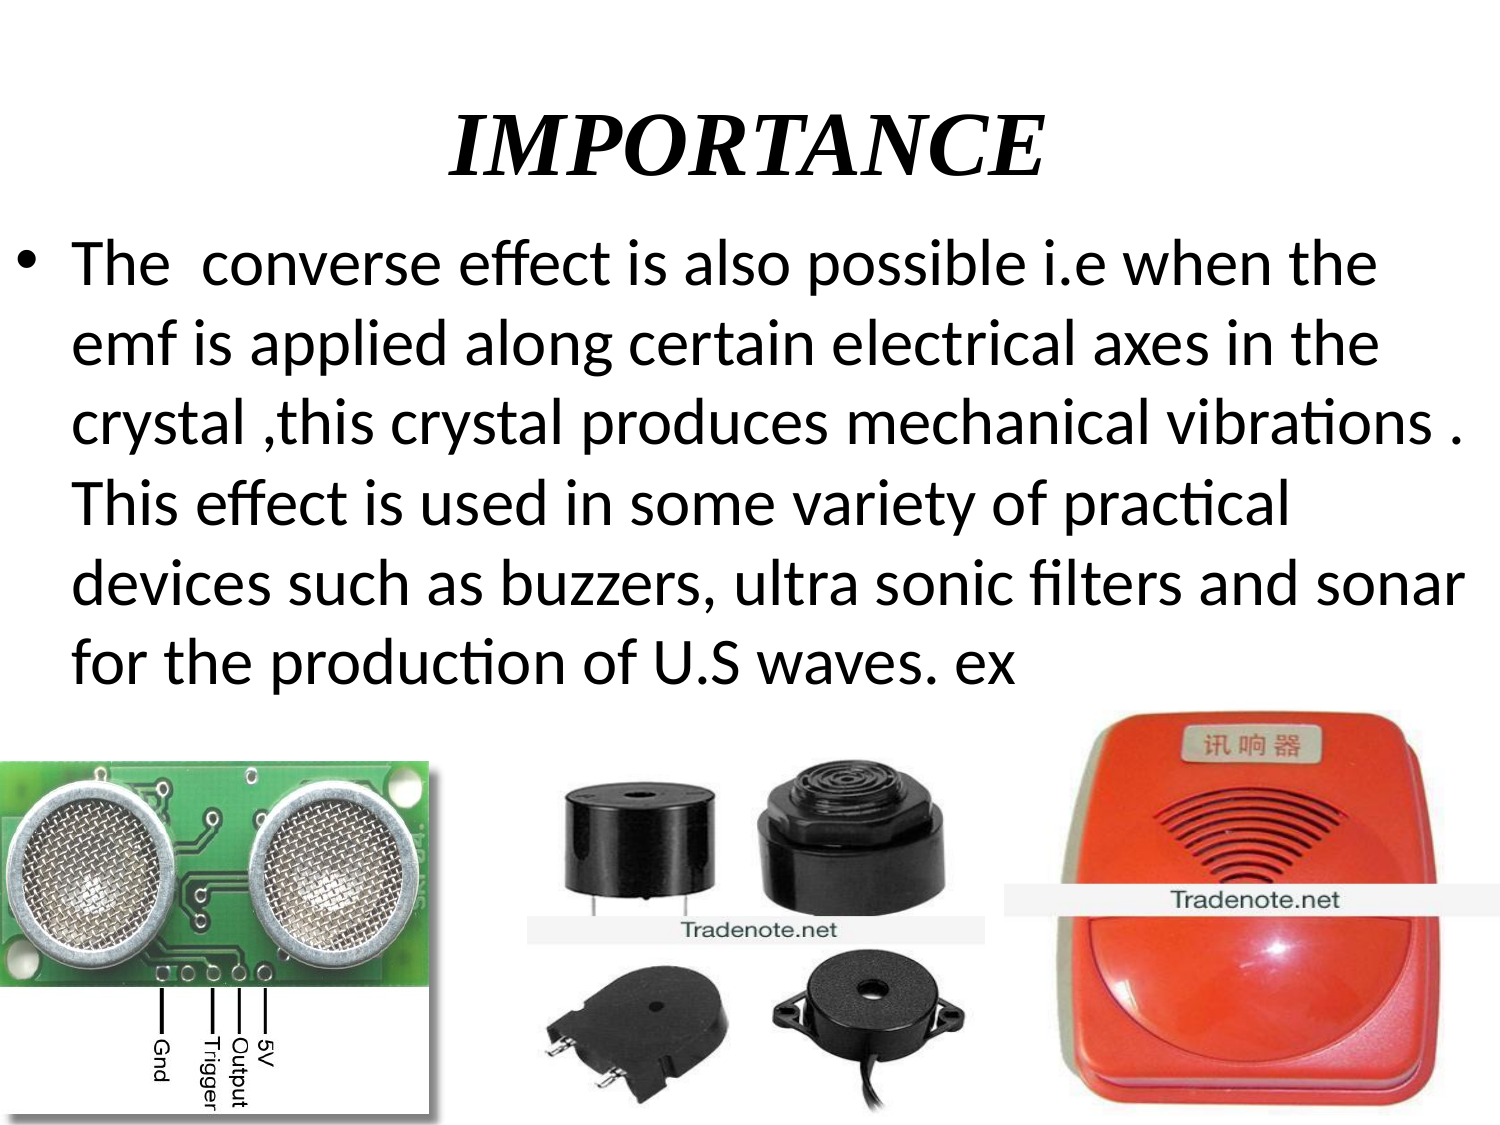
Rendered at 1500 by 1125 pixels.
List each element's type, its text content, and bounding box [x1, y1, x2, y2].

picture [0, 761, 446, 1125]
title IMPORTANCE [75, 45, 1425, 210]
picture [1004, 691, 1500, 1125]
list The converse effect is also possible i.e when the emf is applied along certain electrical axes in the crystal ,this crystal produces mechanical vibrations . This effect is used in some variety of practical devices such as buzzers, ultra sonic filters and sonar for the production of U.S waves. ex [0, 210, 1500, 1125]
picture [527, 749, 985, 1125]
